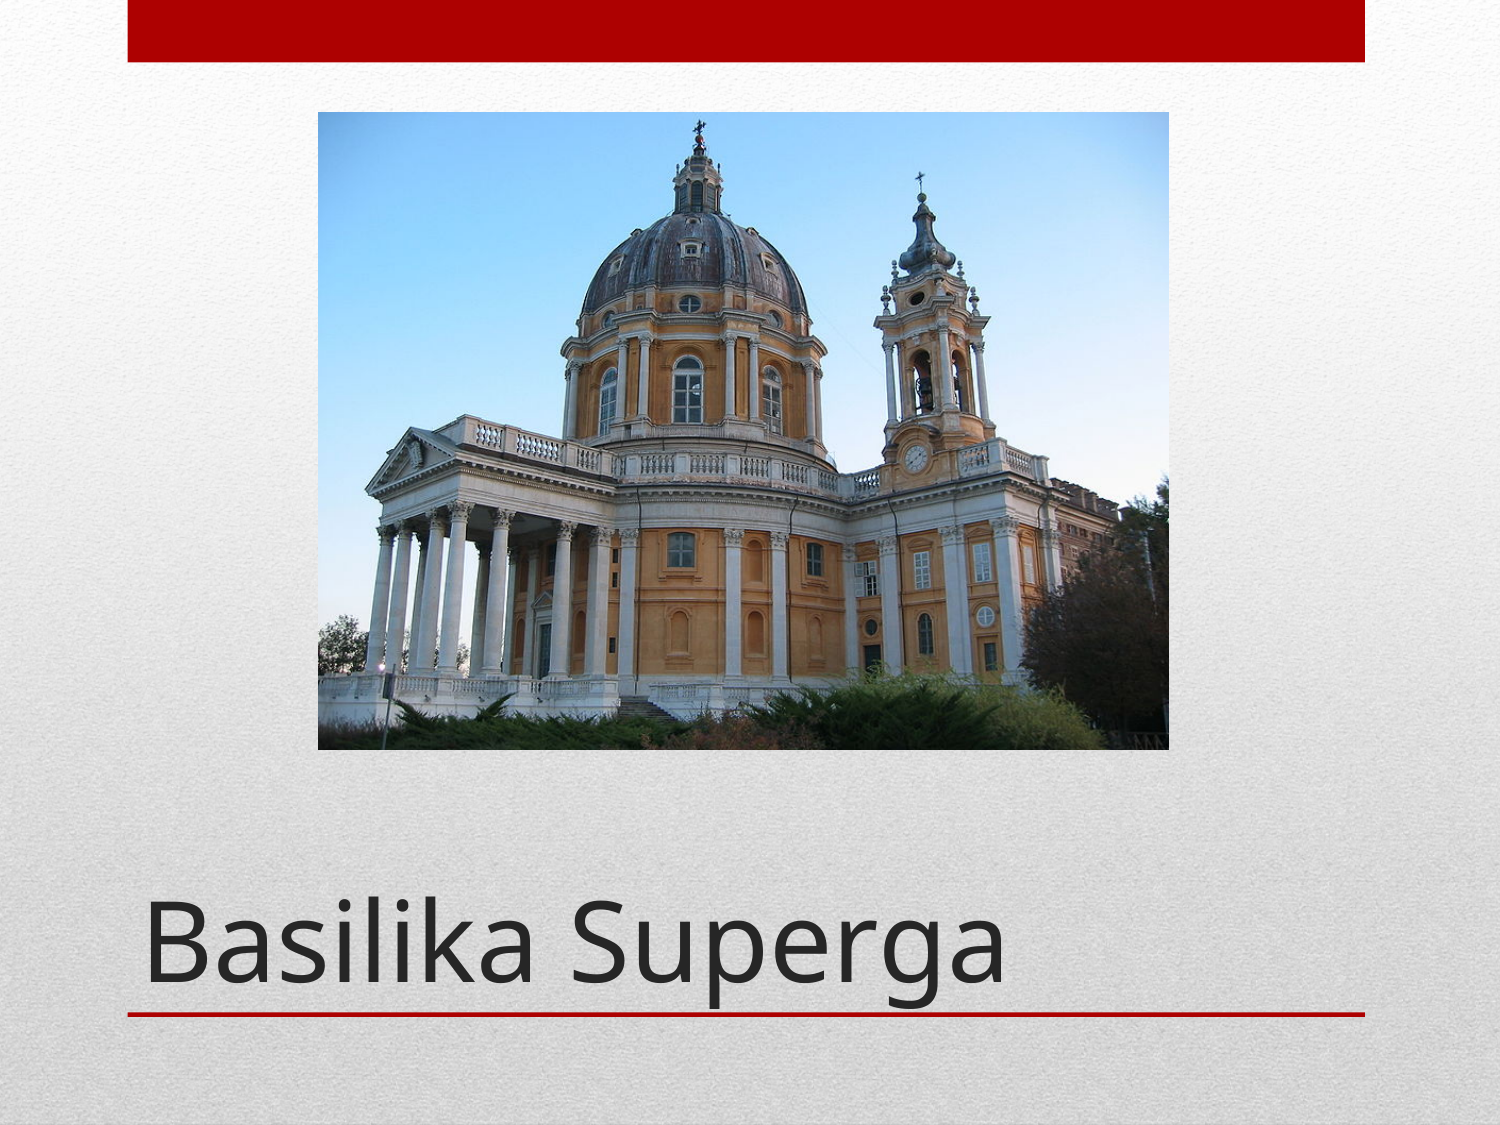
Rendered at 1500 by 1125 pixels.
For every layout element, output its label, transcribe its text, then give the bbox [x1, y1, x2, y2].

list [317, 111, 1170, 751]
title Basilika Superga [125, 750, 1238, 1013]
